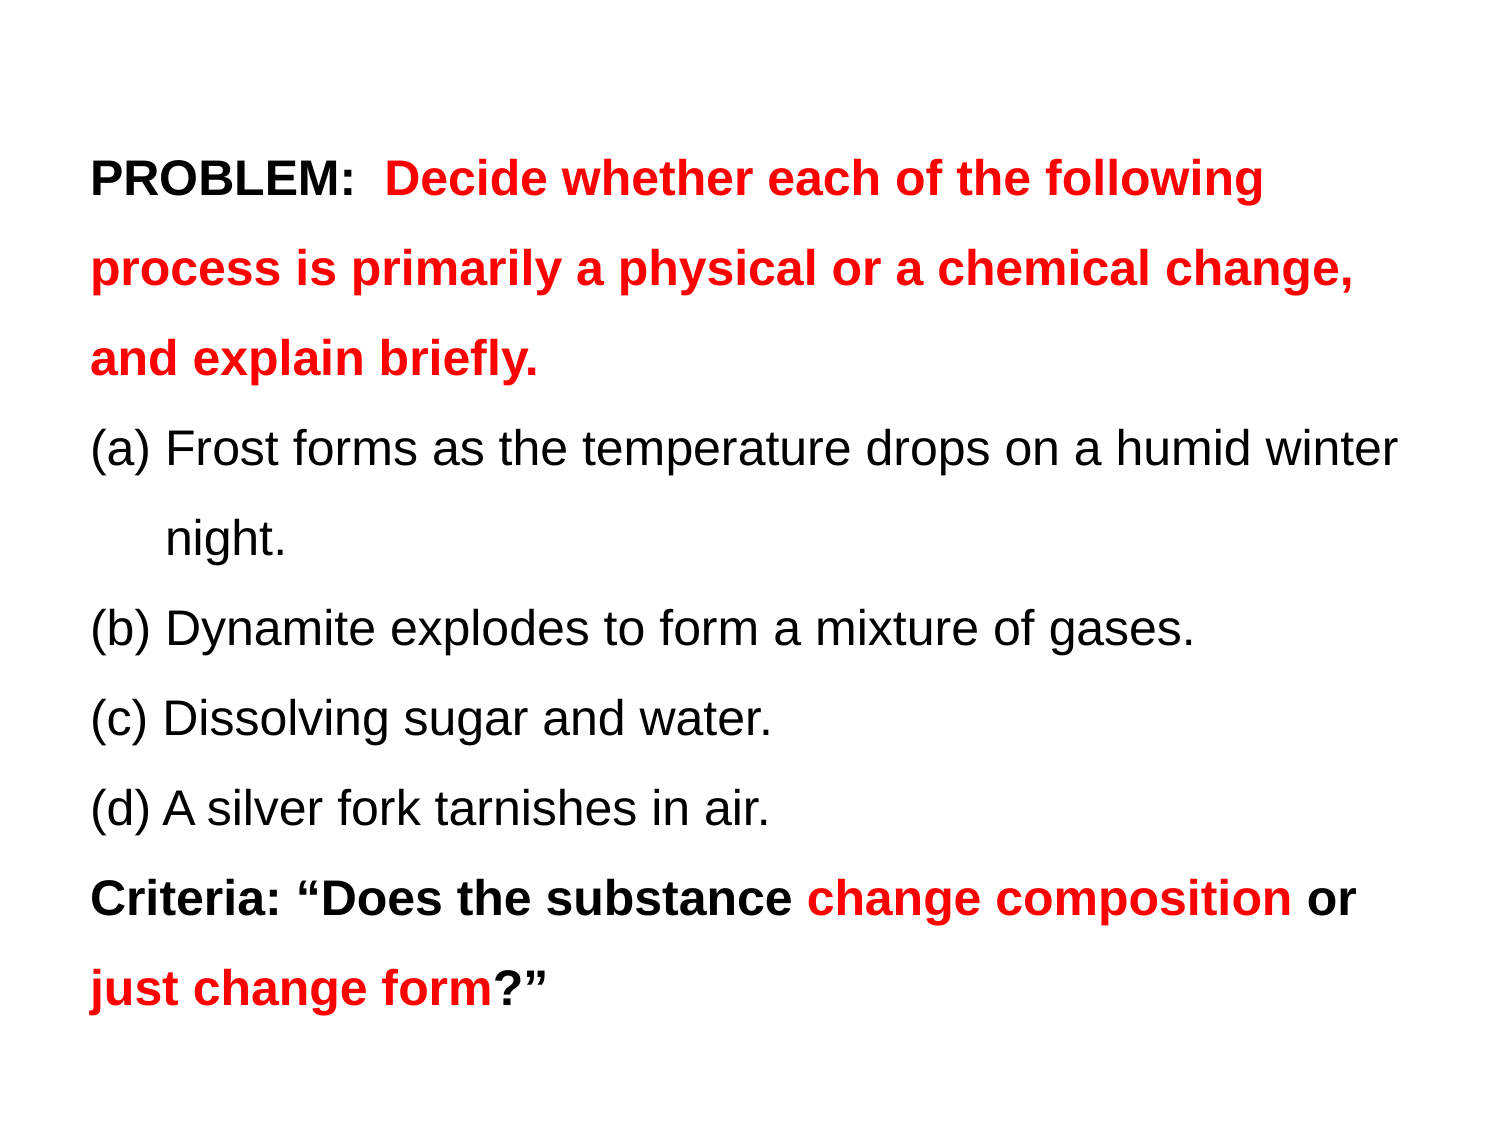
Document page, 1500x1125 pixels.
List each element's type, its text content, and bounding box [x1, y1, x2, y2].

text_box PROBLEM: Decide whether each of the following process is primarily a physical or a chemical change, and explain briefly. Frost forms as the temperature drops on a humid winter night. (b) Dynamite explodes to form a mixture of gases. (c) Dissolving sugar and water. (d) A silver fork tarnishes in air. Criteria: “Does the substance change composition or just change form?” [74, 107, 1438, 1023]
